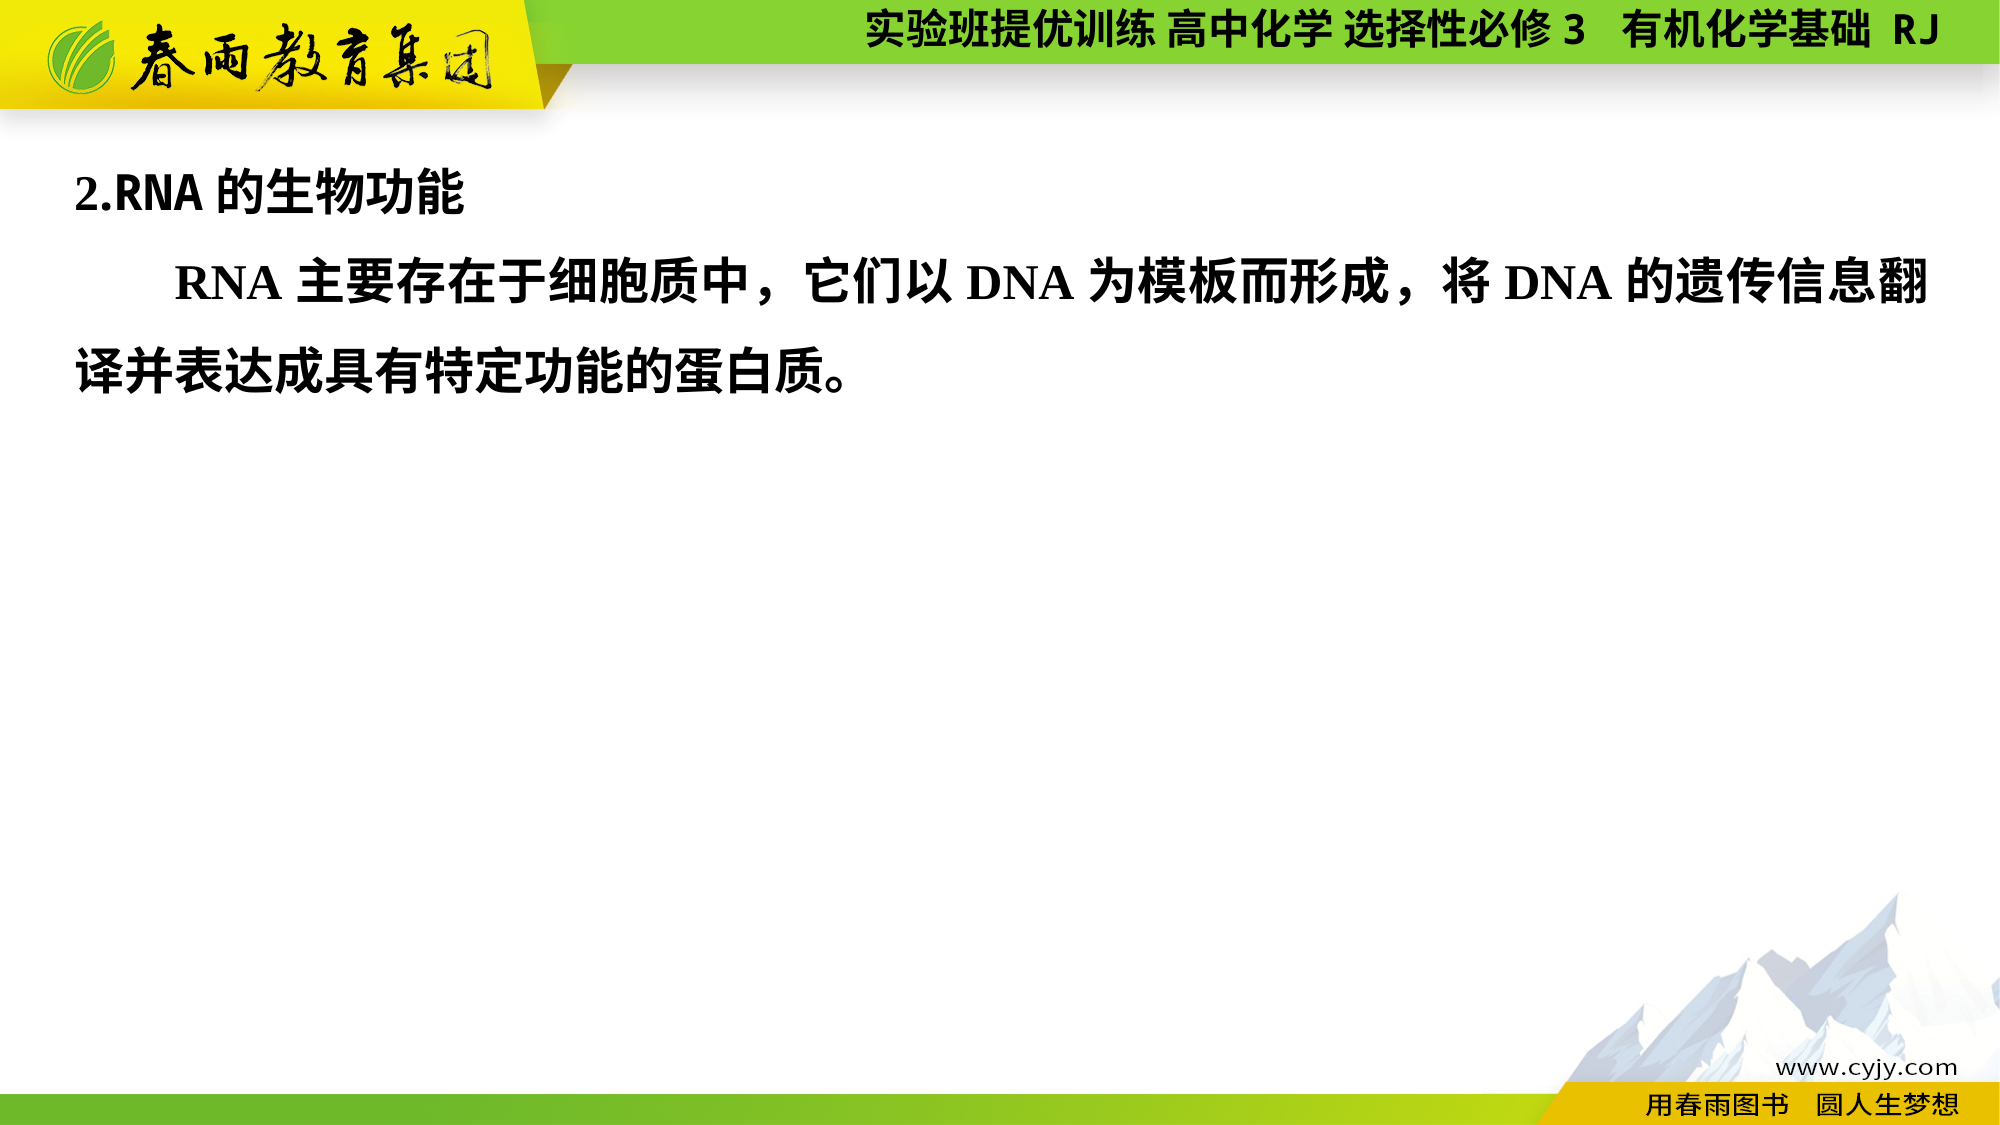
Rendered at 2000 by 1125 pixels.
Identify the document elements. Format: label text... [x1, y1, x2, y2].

list 2.RNA的生物功能 RNA主要存在于细胞质中，它们以DNA为模板而形成，将DNA的遗传信息翻译并表达成具有特定功能的蛋白质。 [59, 122, 1944, 399]
picture [0, 0, 2000, 1125]
